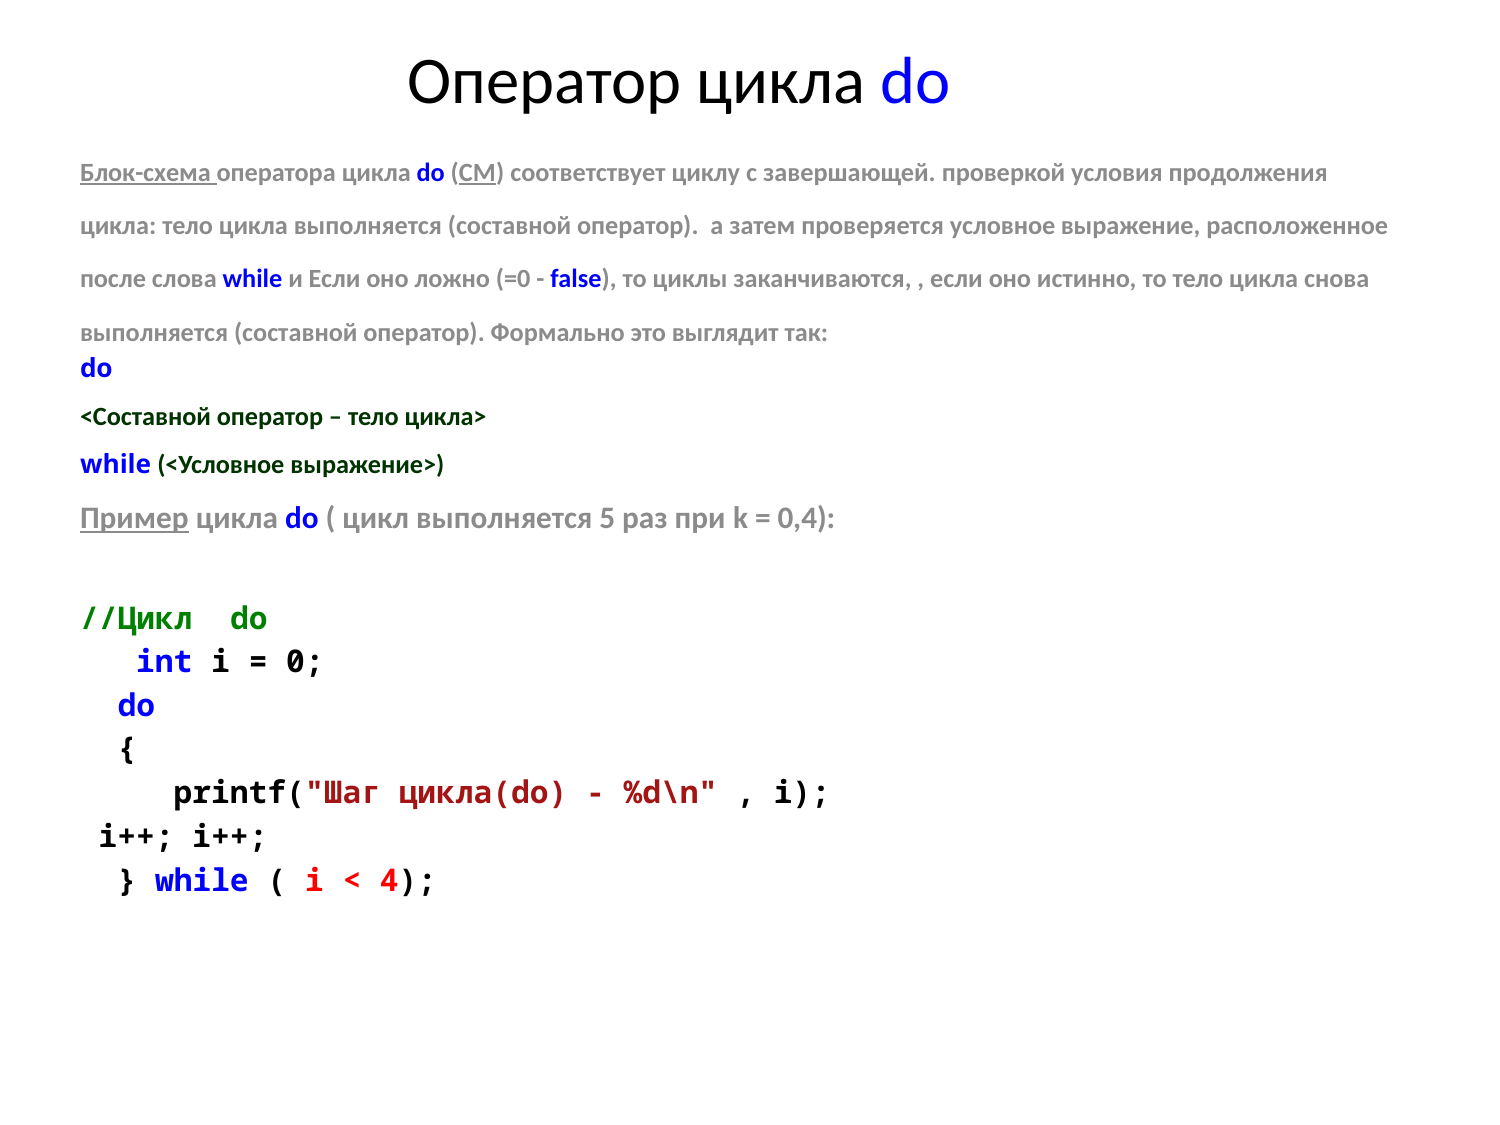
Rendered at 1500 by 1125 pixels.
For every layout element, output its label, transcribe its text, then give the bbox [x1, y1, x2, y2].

title Оператор цикла do [147, 7, 1211, 125]
list Блок-схема оператора цикла do (СМ) соответствует циклу с завершающей. проверкой условия продолжения цикла: тело цикла выполняется (составной оператор). а затем проверяется условное выражение, расположенное после слова while и Если оно ложно (=0 - false), то циклы заканчиваются, , если оно истинно, то тело цикла снова выполняется (составной оператор). Формально это выглядит так: do <Составной оператор – тело цикла> while (<Условное выражение>) Пример цикла do ( цикл выполняется 5 раз при k = 0,4): //Цикл do int i = 0; do { printf("Шаг цикла(do) - %d\n" , i); i++; i++; } while ( i < 4); [64, 125, 1415, 929]
